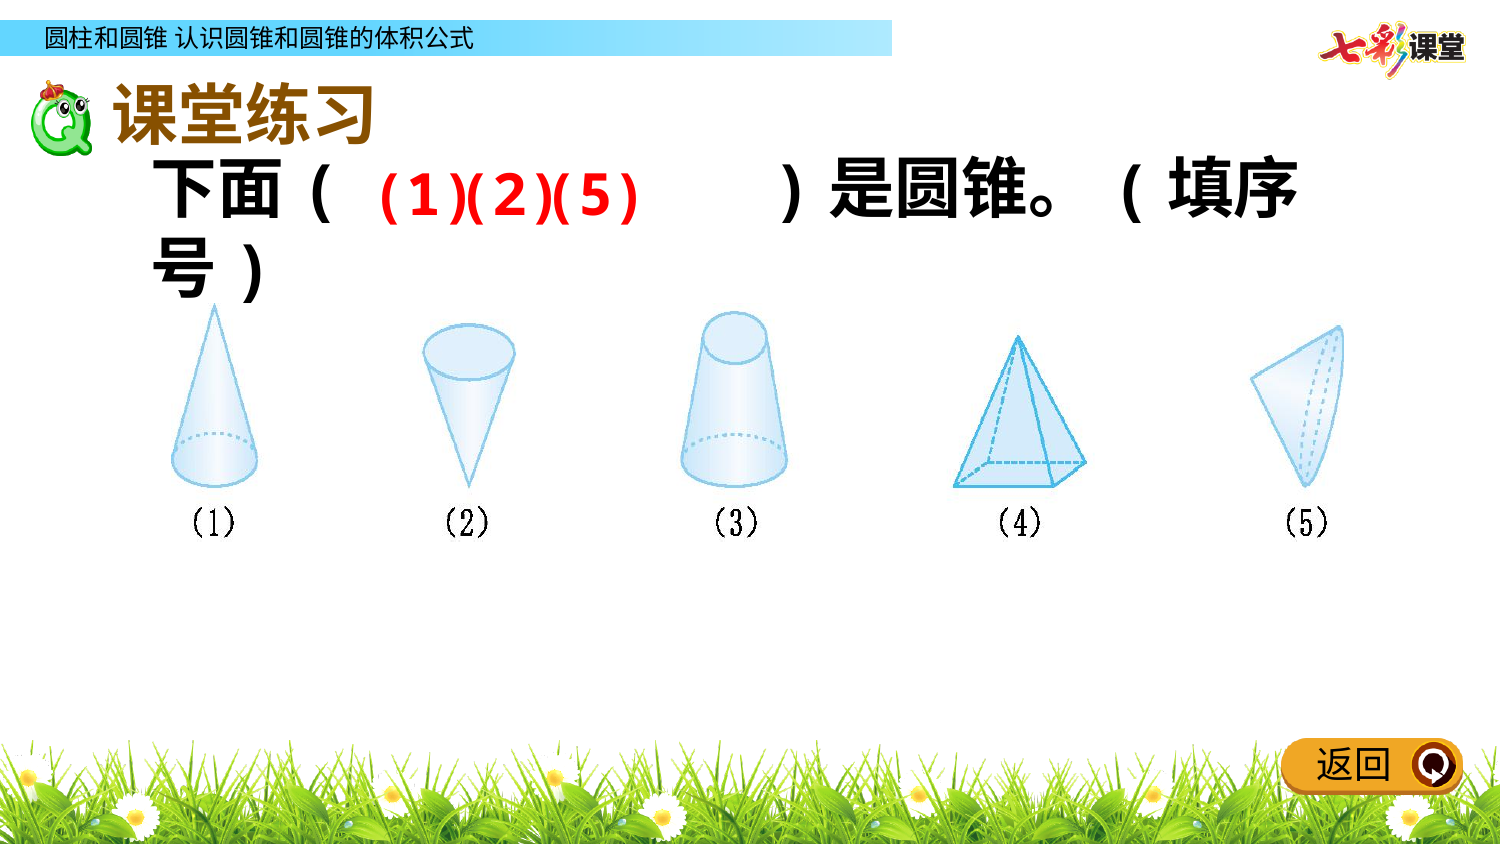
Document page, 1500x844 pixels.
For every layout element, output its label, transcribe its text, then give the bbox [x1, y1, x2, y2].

text_box (5) [528, 150, 663, 235]
text_box (2) [442, 150, 528, 235]
text_box 下面( )是圆锥。(填序号) [135, 138, 1329, 313]
picture [1316, 20, 1468, 80]
text_box 课堂练习 [100, 67, 404, 159]
picture [170, 303, 1344, 542]
text_box (1) [357, 150, 442, 235]
picture [0, 740, 1500, 844]
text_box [1281, 733, 1464, 795]
picture [31, 80, 92, 156]
